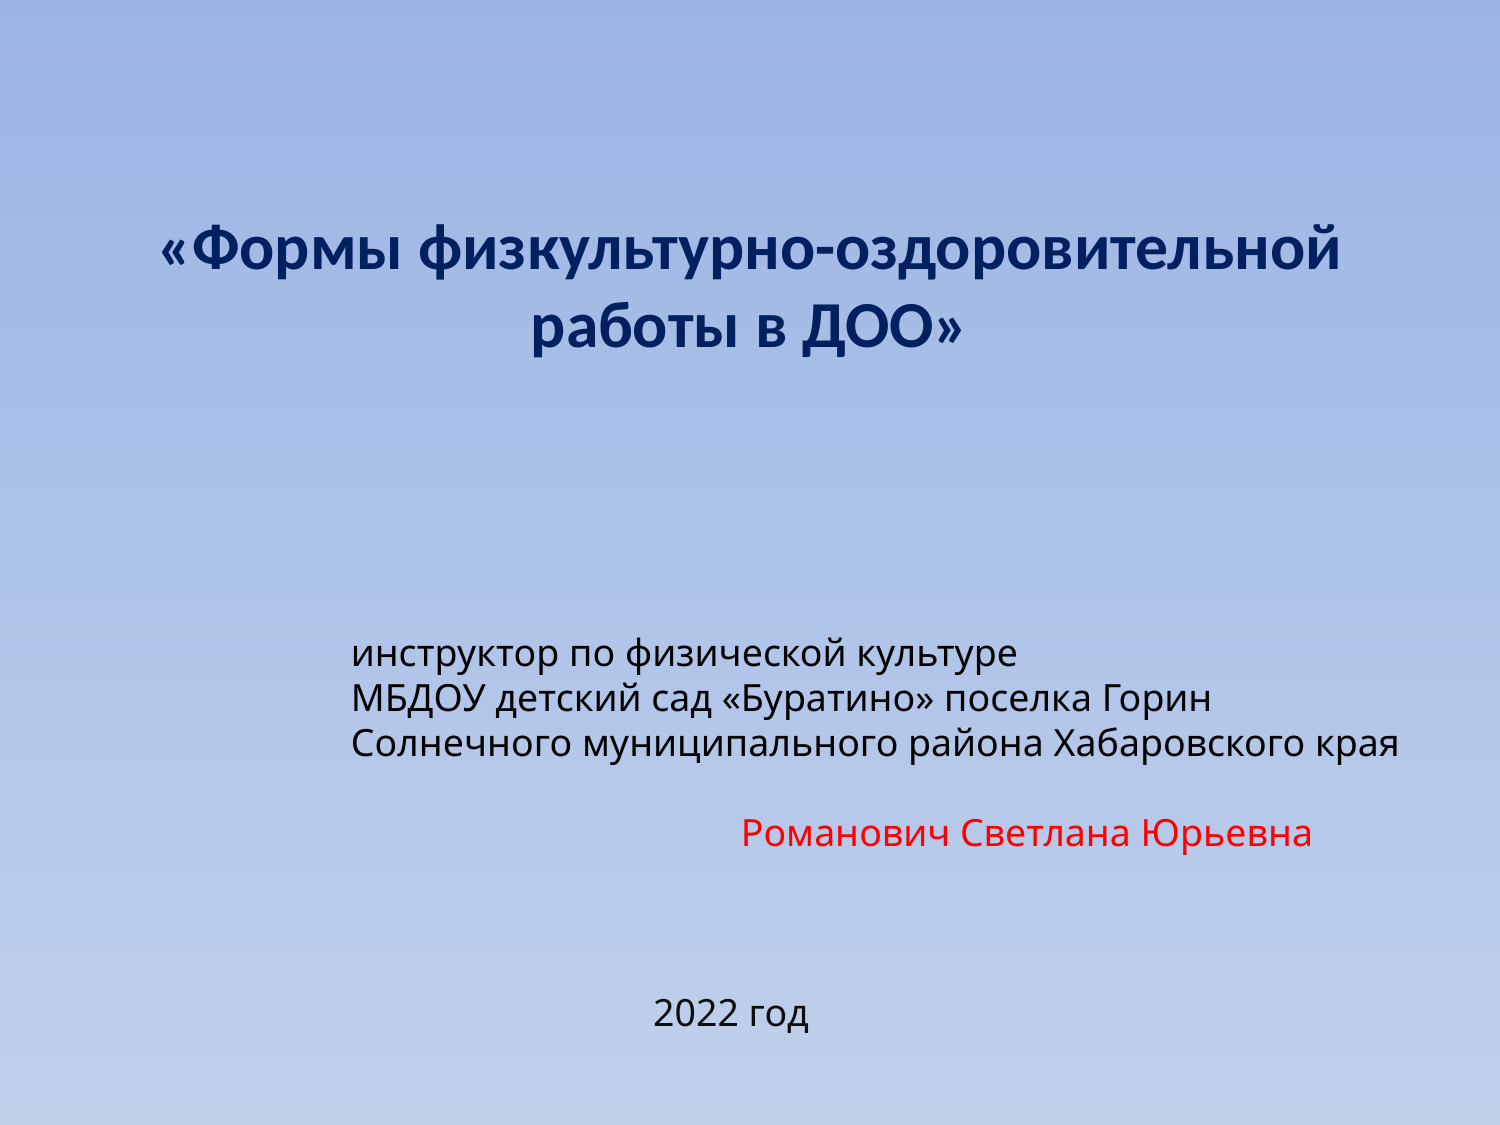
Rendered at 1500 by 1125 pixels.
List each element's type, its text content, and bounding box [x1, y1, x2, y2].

text_box инструктор по физической культуре МБДОУ детский сад «Буратино» поселка Горин Солнечного муниципального района Хабаровского края Романович Светлана Юрьевна 2022 год [336, 621, 1416, 1042]
subtitle «Формы физкультурно-оздоровительной работы в ДОО» [128, 196, 1372, 516]
